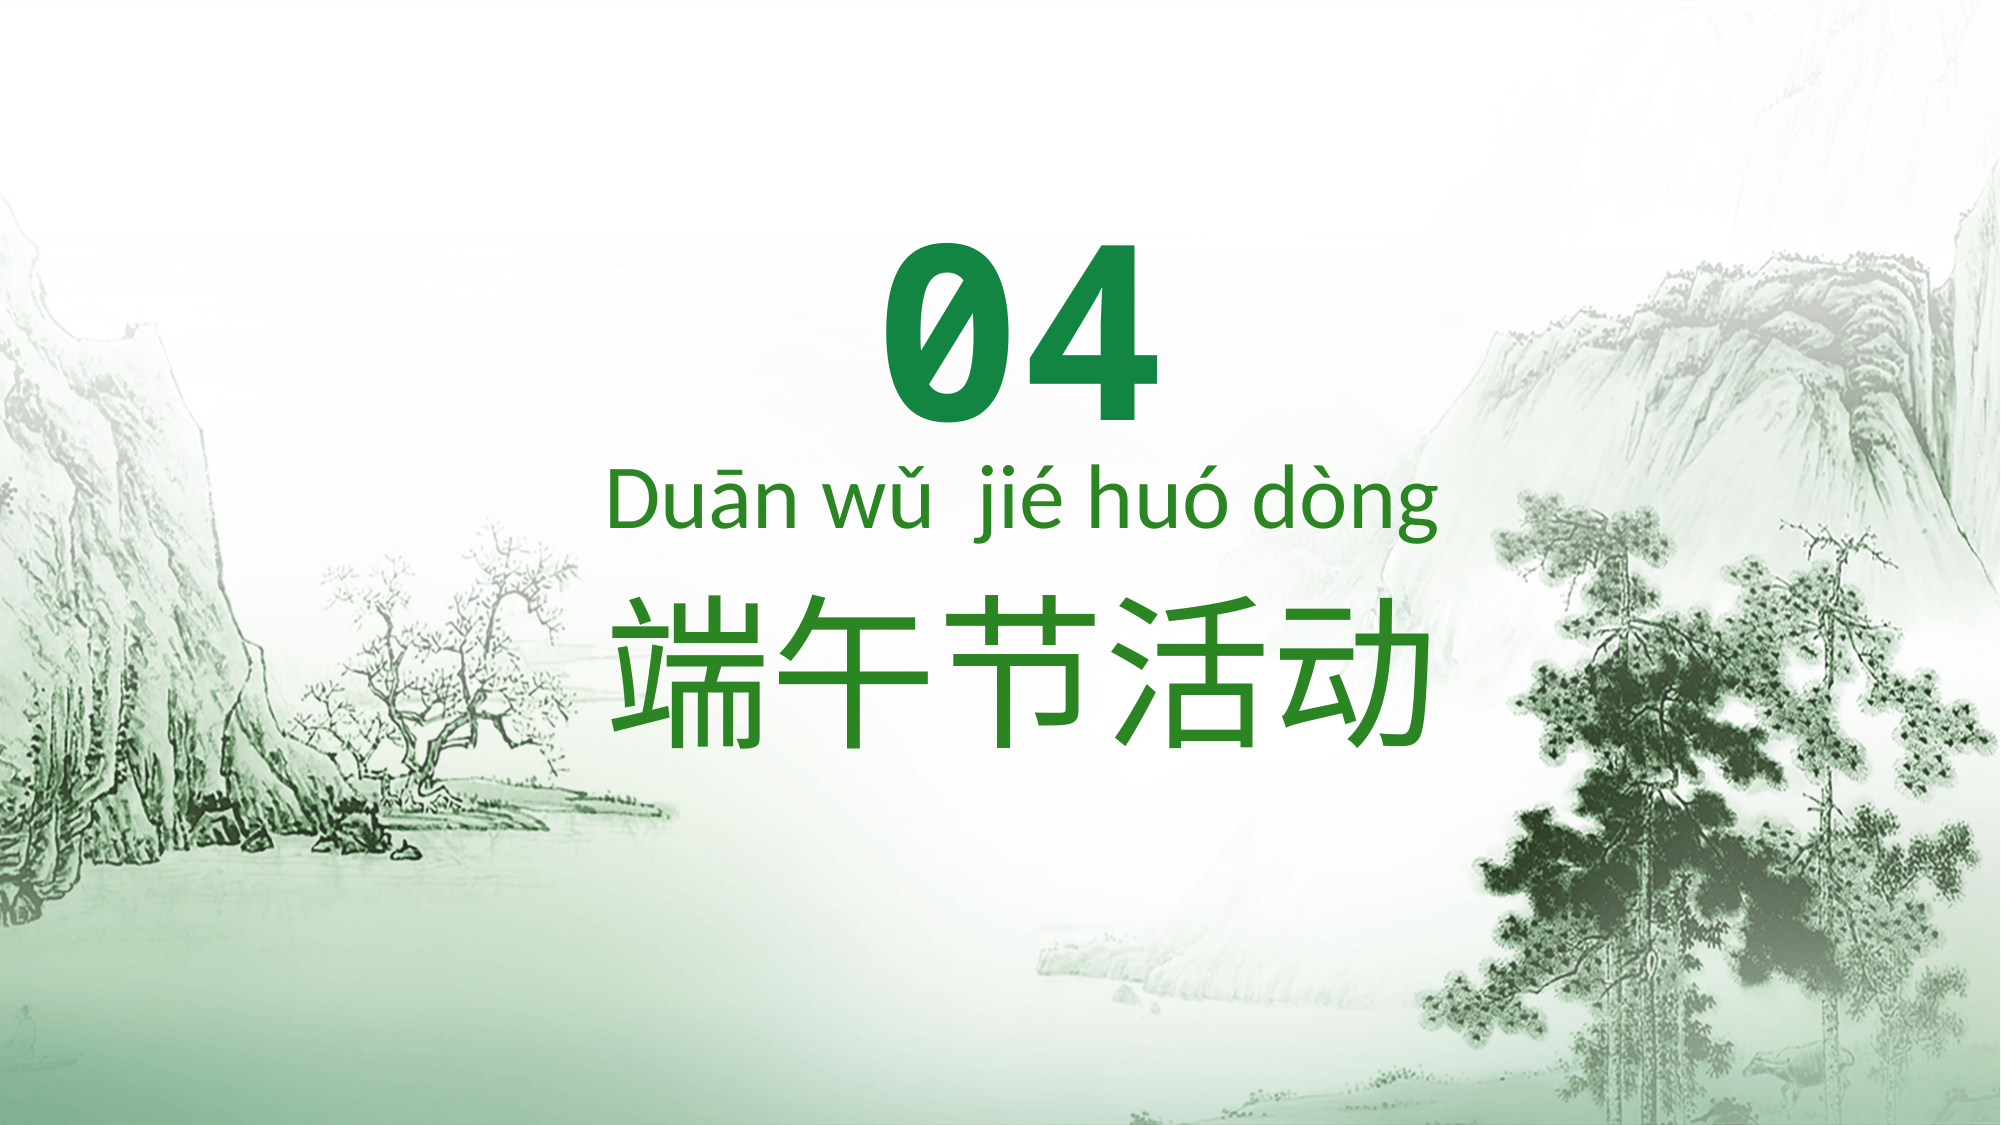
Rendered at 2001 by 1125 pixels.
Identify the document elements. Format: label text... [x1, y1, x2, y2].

text_box 端午节活动 [589, 561, 1453, 776]
text_box 04 [859, 168, 1183, 477]
text_box Du­­ān wǔ jié huó dòng [589, 429, 1456, 555]
picture [0, 0, 2001, 1125]
